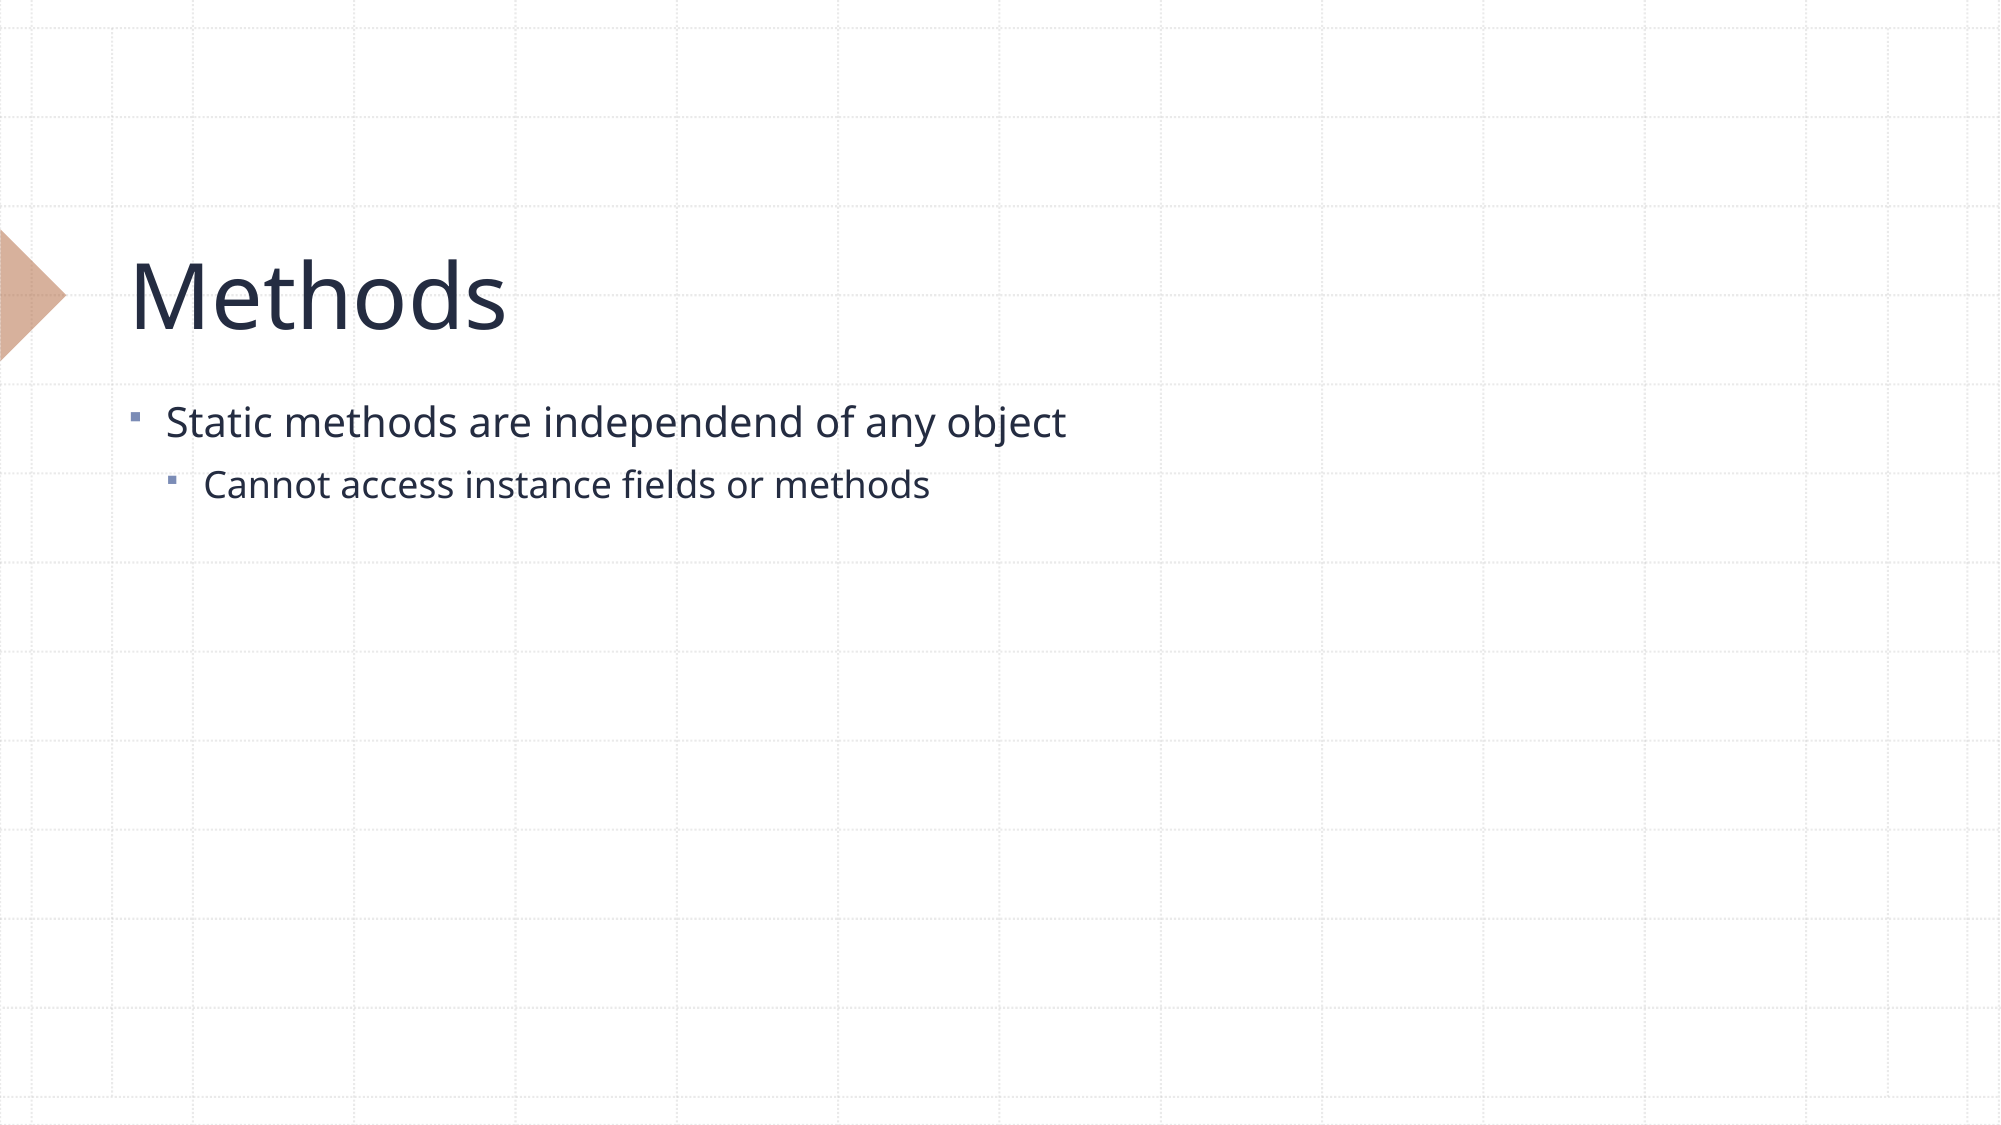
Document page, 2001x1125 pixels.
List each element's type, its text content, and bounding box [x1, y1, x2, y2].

list Static methods are independend of any object Cannot access instance fields or methods [113, 383, 1808, 969]
title Methods [113, 119, 1808, 356]
